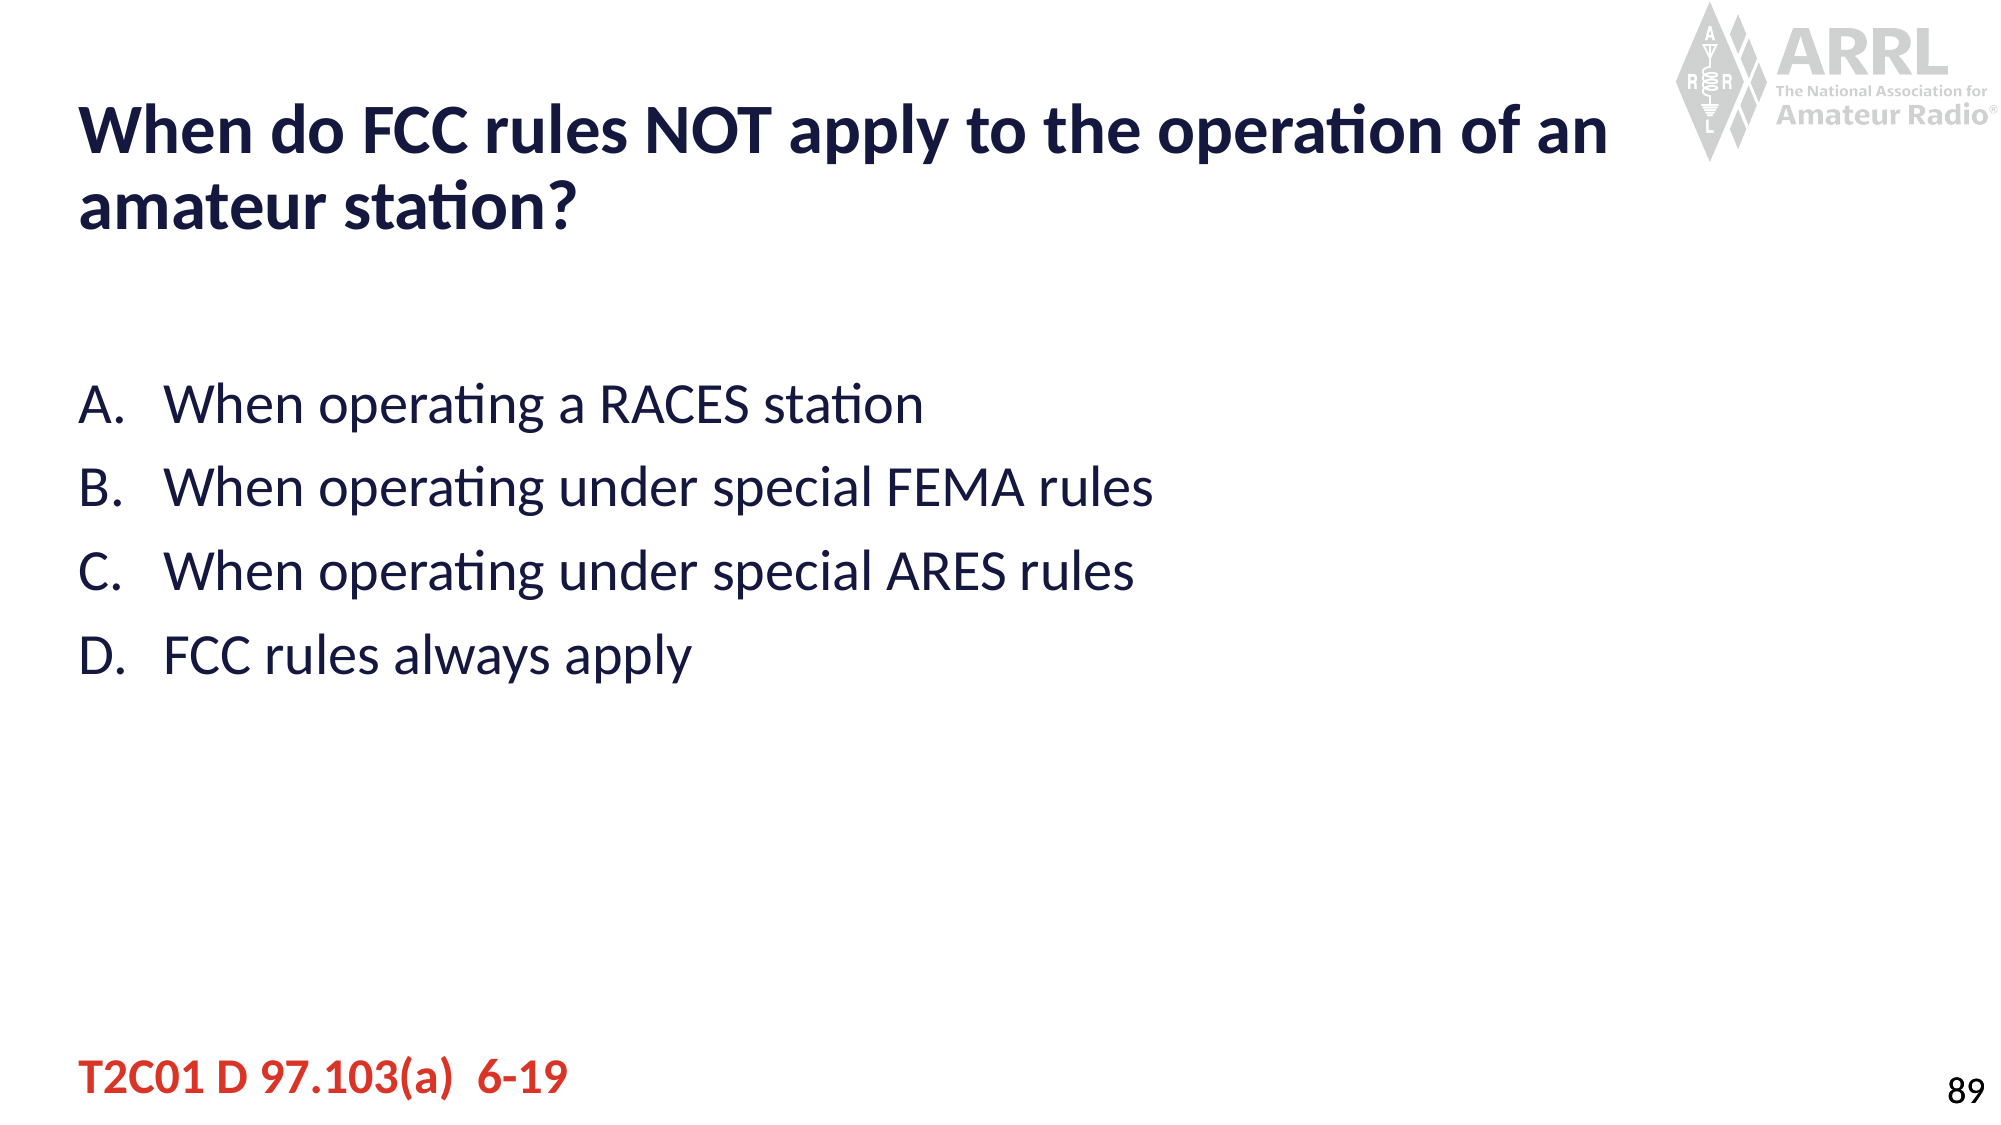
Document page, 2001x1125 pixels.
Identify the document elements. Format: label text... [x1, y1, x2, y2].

list When operating a RACES station When operating under special FEMA rules When operating under special ARES rules FCC rules always apply [63, 365, 1863, 989]
title When do FCC rules NOT apply to the operation of an amateur station? [63, 59, 1863, 278]
text_box T2C01 D 97.103(a) 6-19 [63, 1036, 921, 1112]
picture [1674, 0, 2000, 164]
